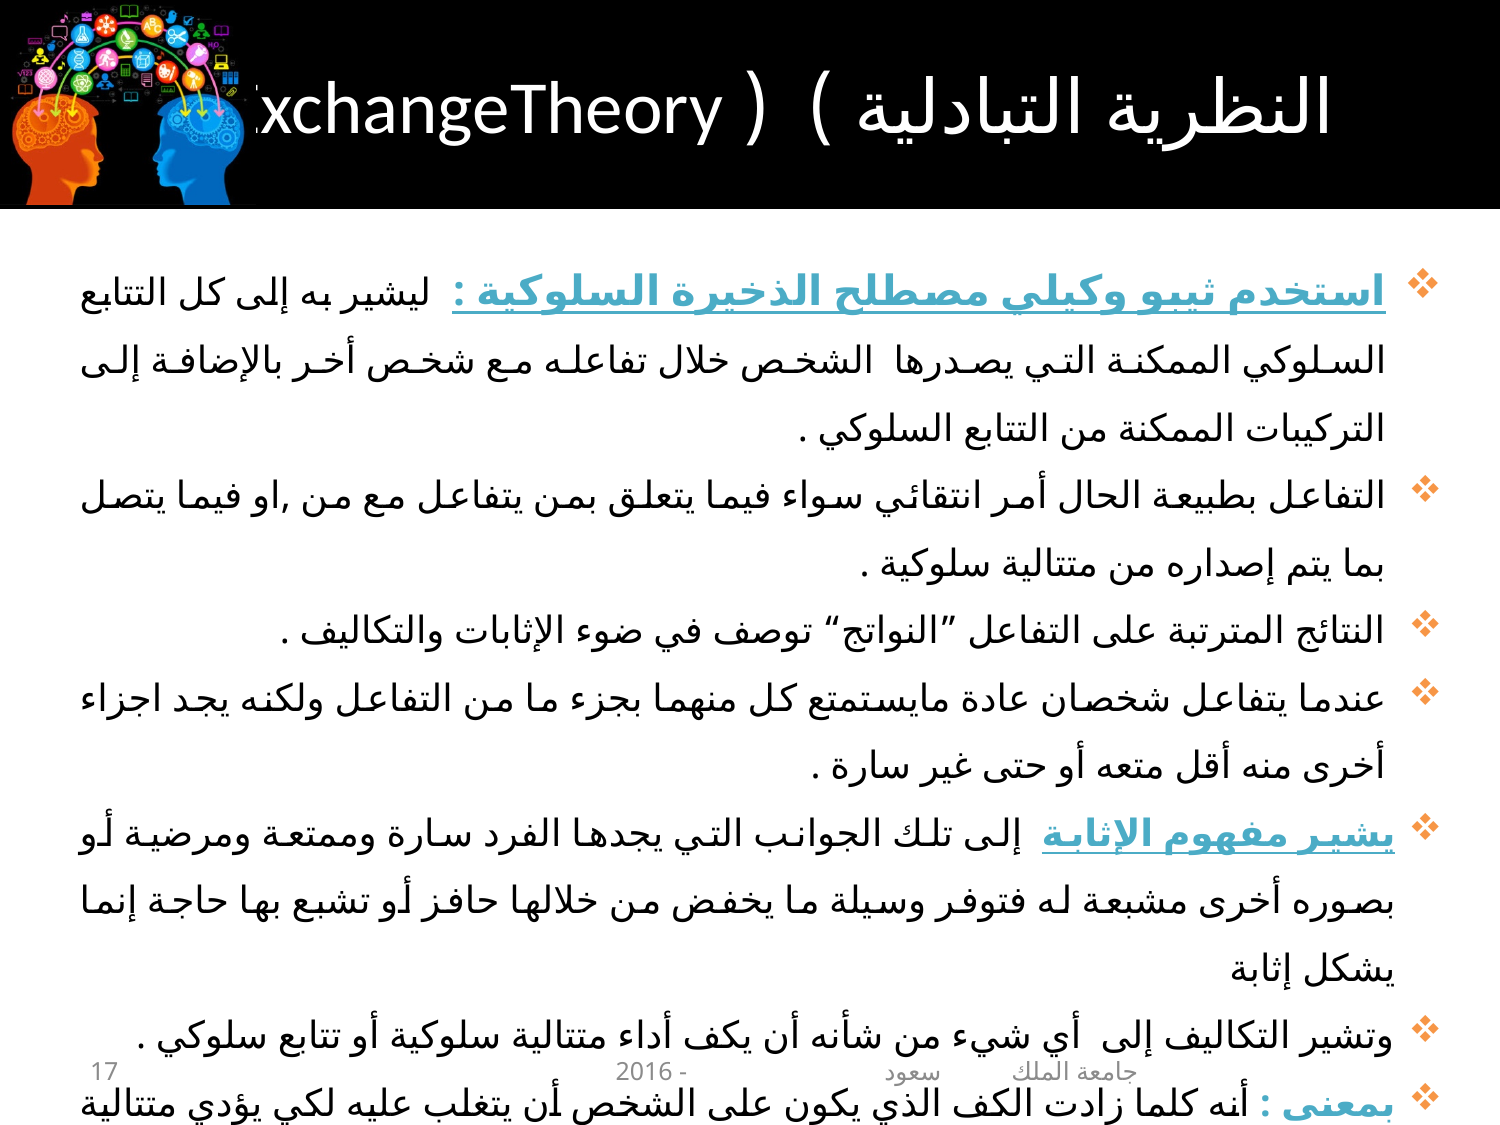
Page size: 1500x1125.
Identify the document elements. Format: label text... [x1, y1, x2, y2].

text_box استخدم ثيبو وكيلي مصطلح الذخيرة السلوكية : ليشير به إلى كل التتابع السلوكي الممكنة التي يصدرها الشخص خلال تفاعله مع شخص أخر بالإضافة إلى التركيبات الممكنة من التتابع السلوكي . التفاعل بطبيعة الحال أمر انتقائي سواء فيما يتعلق بمن يتفاعل مع من ,او فيما يتصل بما يتم إصداره من متتالية سلوكية . النتائج المترتبة على التفاعل ”النواتج“ توصف في ضوء الإثابات والتكاليف . عندما يتفاعل شخصان عادة مايستمتع كل منهما بجزء ما من التفاعل ولكنه يجد اجزاء أخرى منه أقل متعه أو حتى غير سارة . يشير مفهوم الإثابة إلى تلك الجوانب التي يجدها الفرد سارة وممتعة ومرضية أو بصوره أخرى مشبعة له فتوفر وسيلة ما يخفض من خلالها حافز أو تشبع بها حاجة إنما يشكل إثابة وتشير التكاليف إلى أي شيء من شأنه أن يكف أداء متتالية سلوكية أو تتابع سلوكي . بمعنى : أنه كلما زادت الكف الذي يكون على الشخص أن يتغلب عليه لكي يؤدي متتالية سلوكية معينة زادت تكلفه إصدار هذا السلوك والإثابات والتكاليف قد تحددها إما عوامل خارجية المنشأ أو داخلية المنشأ . [64, 231, 1458, 1047]
footer جامعة الملك سعود - 2016 [512, 1047, 988, 1103]
slide_number 17 [75, 1047, 425, 1103]
text_box النظرية التبادلية ) ( ExchangeTheory [257, 0, 1500, 209]
picture [0, 0, 256, 205]
